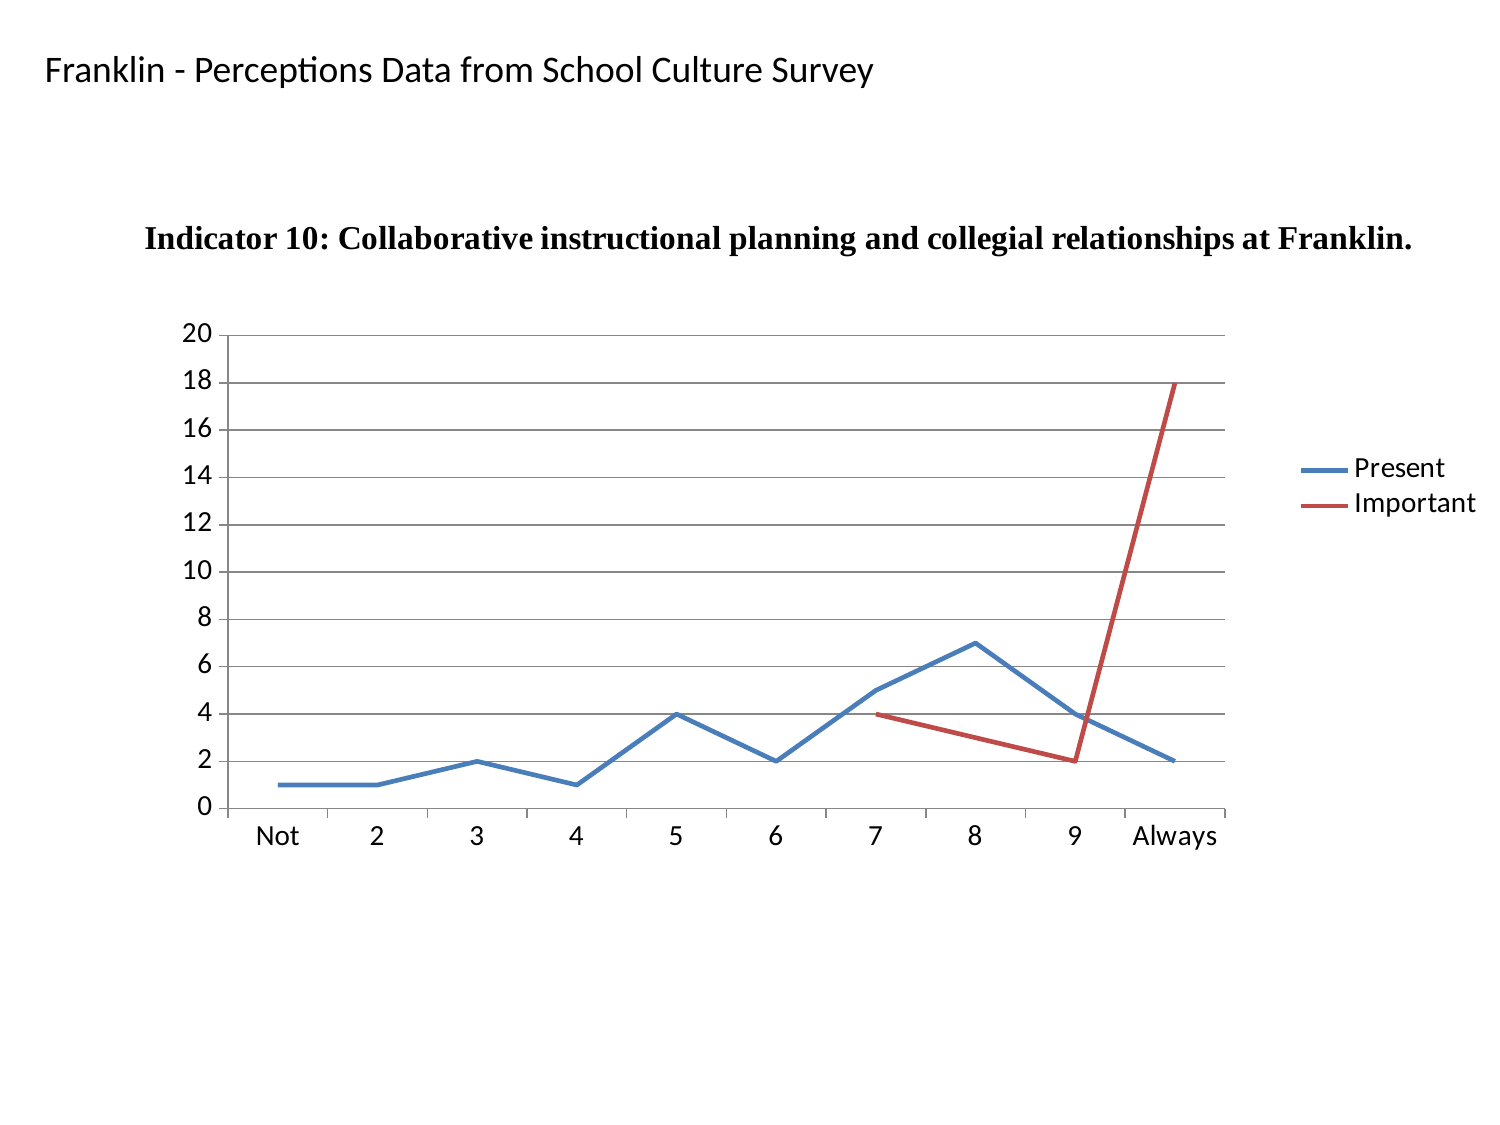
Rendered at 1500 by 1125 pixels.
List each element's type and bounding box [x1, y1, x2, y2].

chart [0, 0, 1499, 977]
